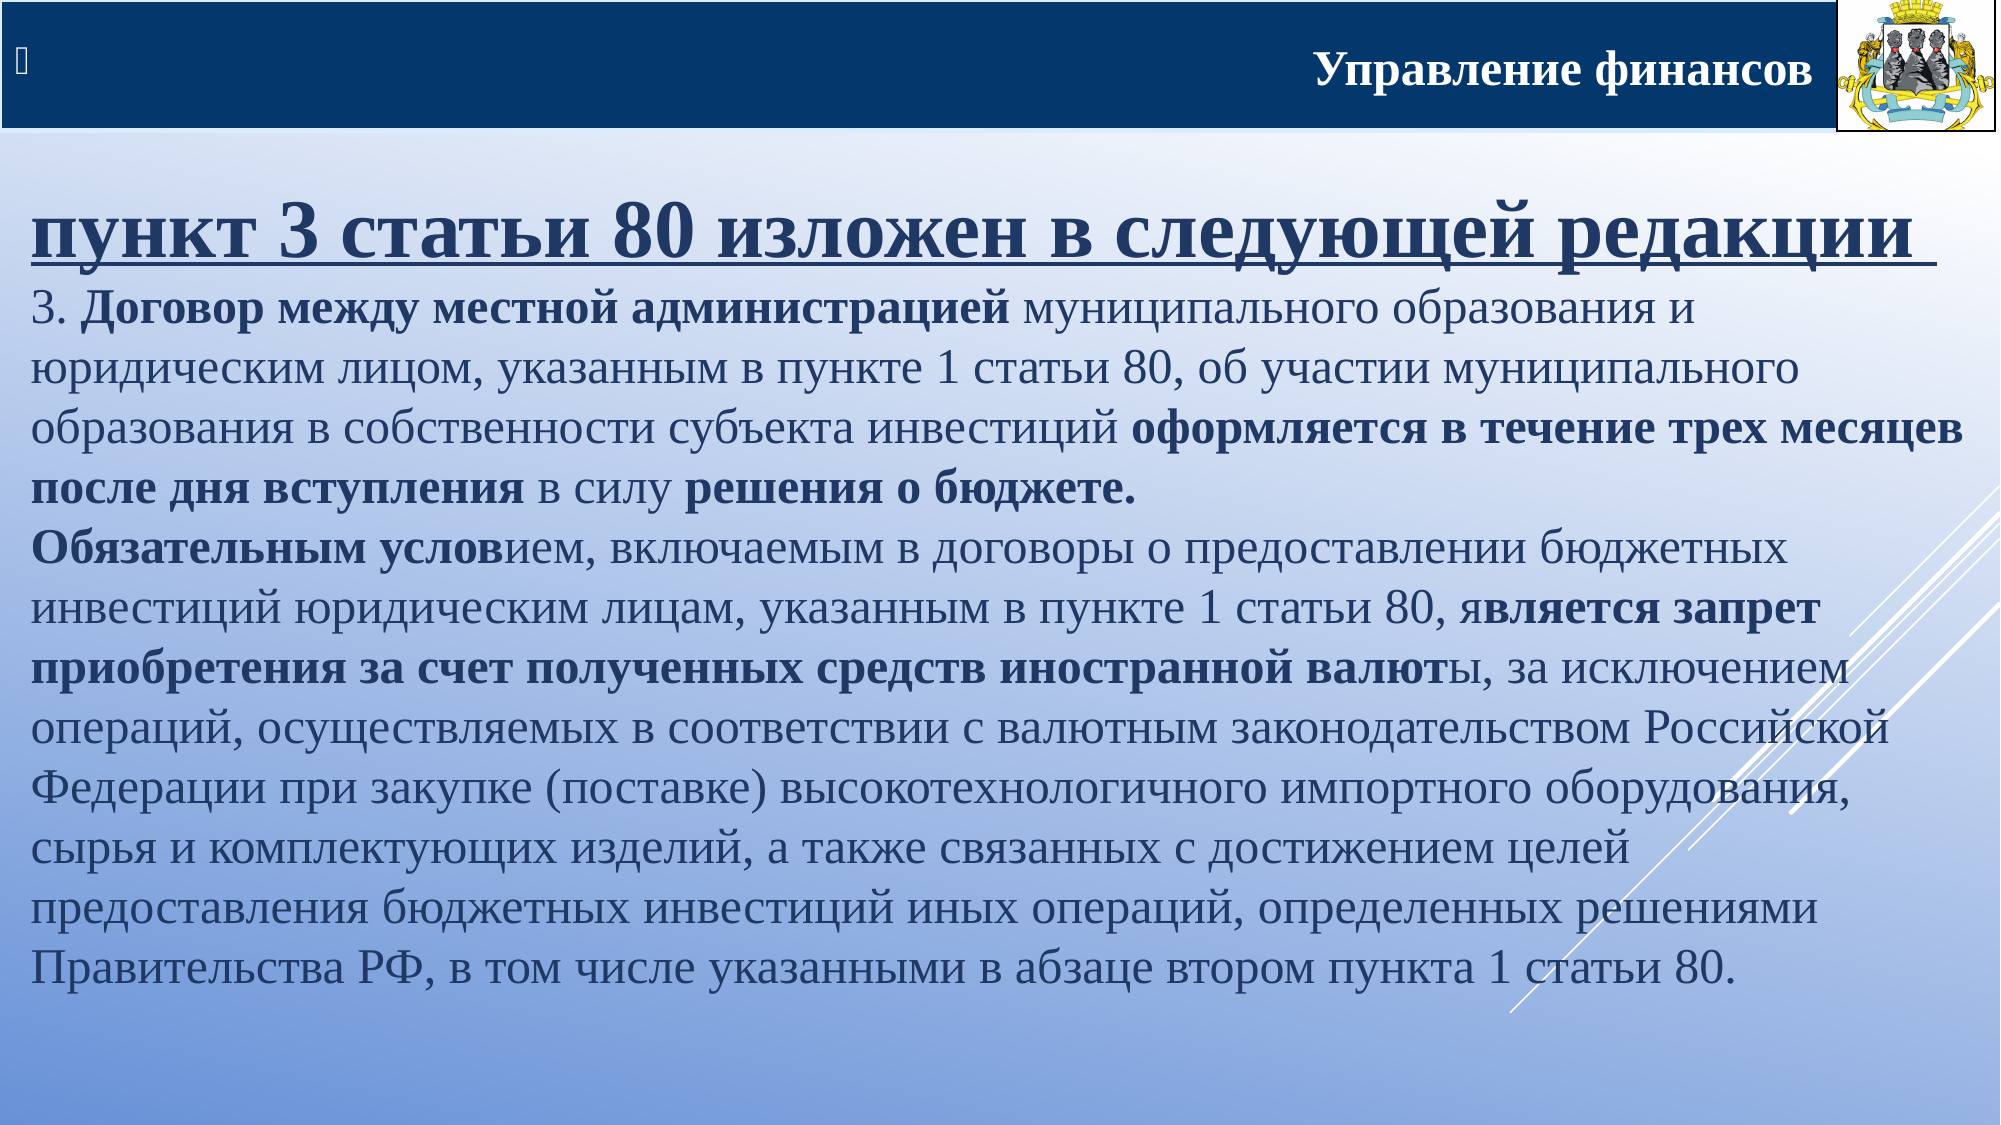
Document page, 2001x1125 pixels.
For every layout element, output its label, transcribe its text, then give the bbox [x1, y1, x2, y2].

list Управление финансов [0, 0, 1836, 132]
title пункт 3 статьи 80 изложен в следующей редакции 3. Договор между местной администрацией муниципального образования и юридическим лицом, указанным в пункте 1 статьи 80, об участии муниципального образования в собственности субъекта инвестиций оформляется в течение трех месяцев после дня вступления в силу решения о бюджете. Обязательным условием, включаемым в договоры о предоставлении бюджетных инвестиций юридическим лицам, указанным в пункте 1 статьи 80, является запрет приобретения за счет полученных средств иностранной валюты, за исключением операций, осуществляемых в соответствии с валютным законодательством Российской Федерации при закупке (поставке) высокотехнологичного импортного оборудования, сырья и комплектующих изделий, а также связанных с достижением целей предоставления бюджетных инвестиций иных операций, определенных решениями Правительства РФ, в том числе указанными в абзаце втором пункта 1 статьи 80. [15, 132, 1985, 1098]
picture [1837, 0, 1995, 131]
